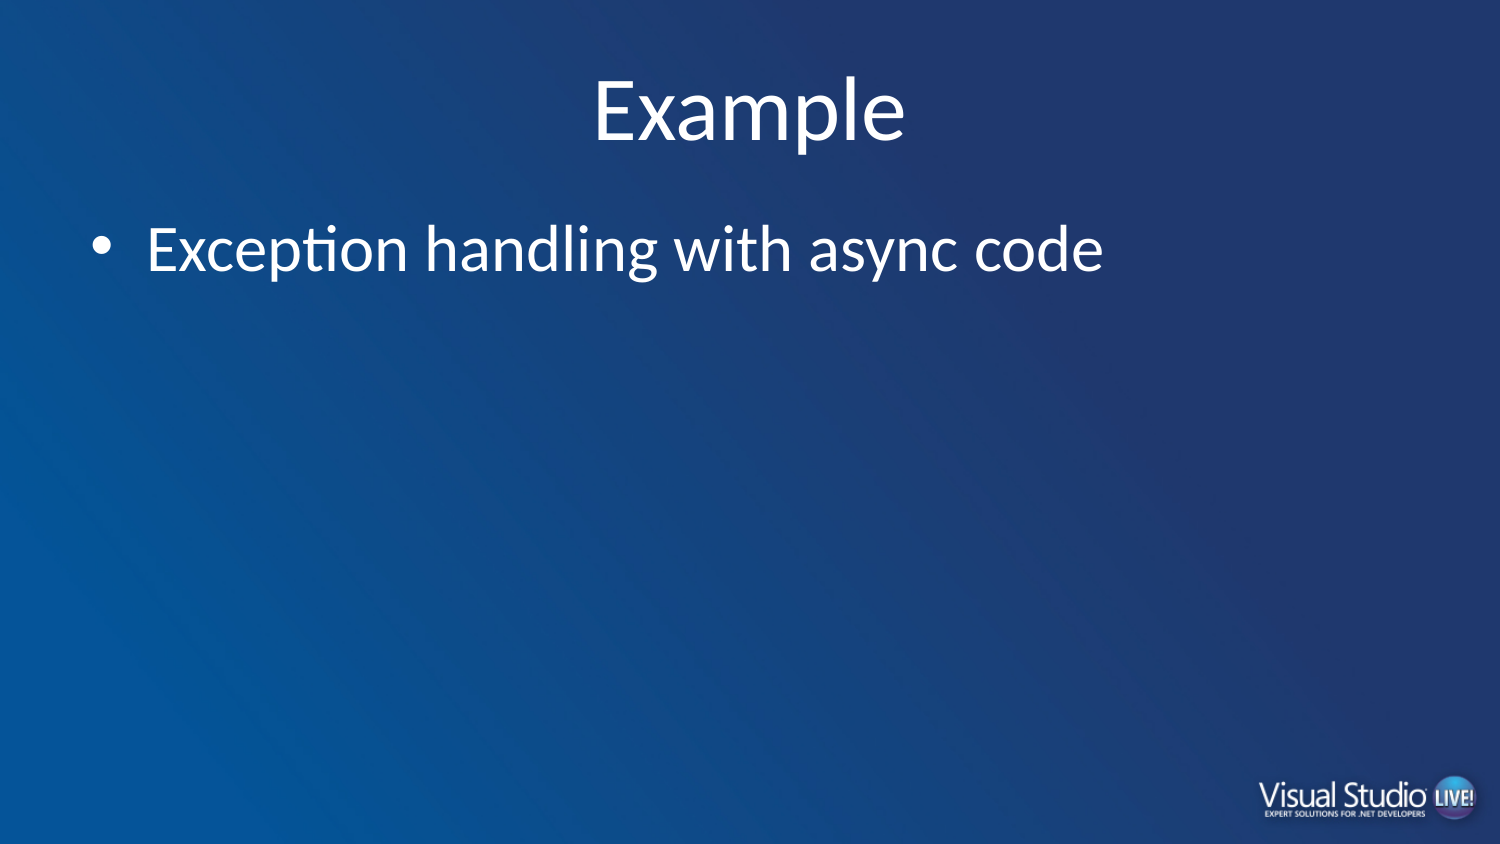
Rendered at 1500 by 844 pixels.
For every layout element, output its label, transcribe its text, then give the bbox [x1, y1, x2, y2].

picture [0, 0, 1500, 844]
title Example [75, 33, 1425, 175]
list Exception handling with async code [75, 196, 1425, 754]
